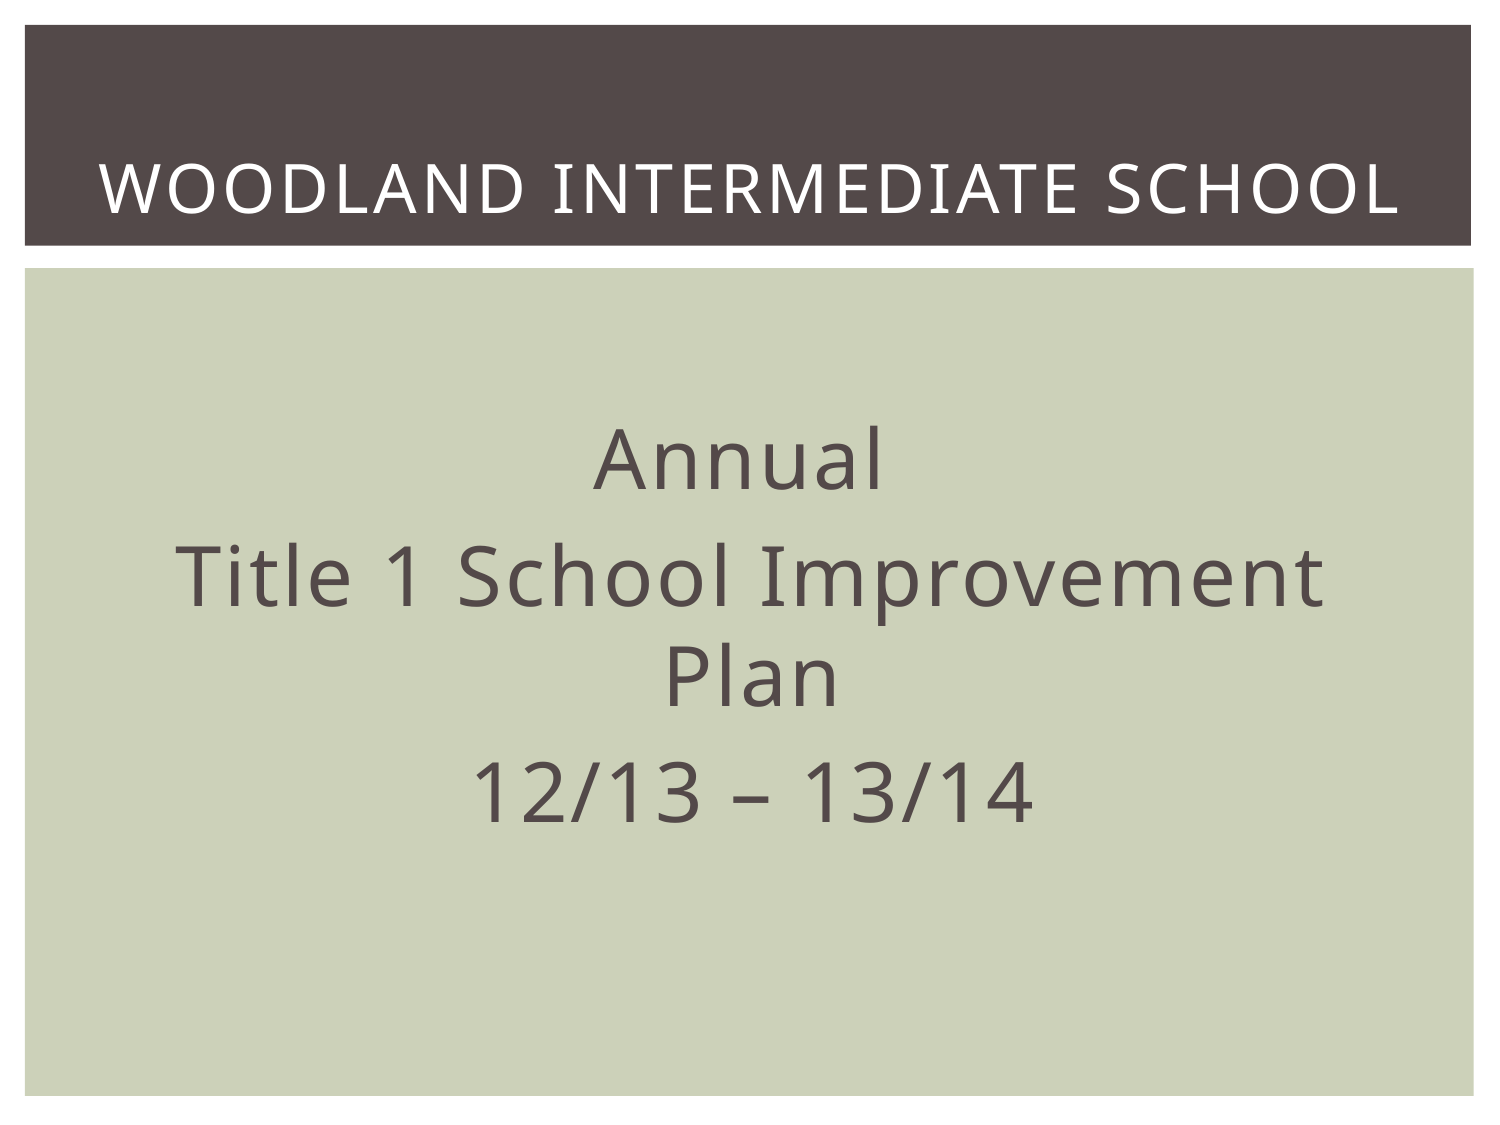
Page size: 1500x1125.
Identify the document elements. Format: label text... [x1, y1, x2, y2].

title Woodland Intermediate School [0, 110, 1500, 263]
list Annual Title 1 School Improvement Plan 12/13 – 13/14 [62, 281, 1442, 1005]
